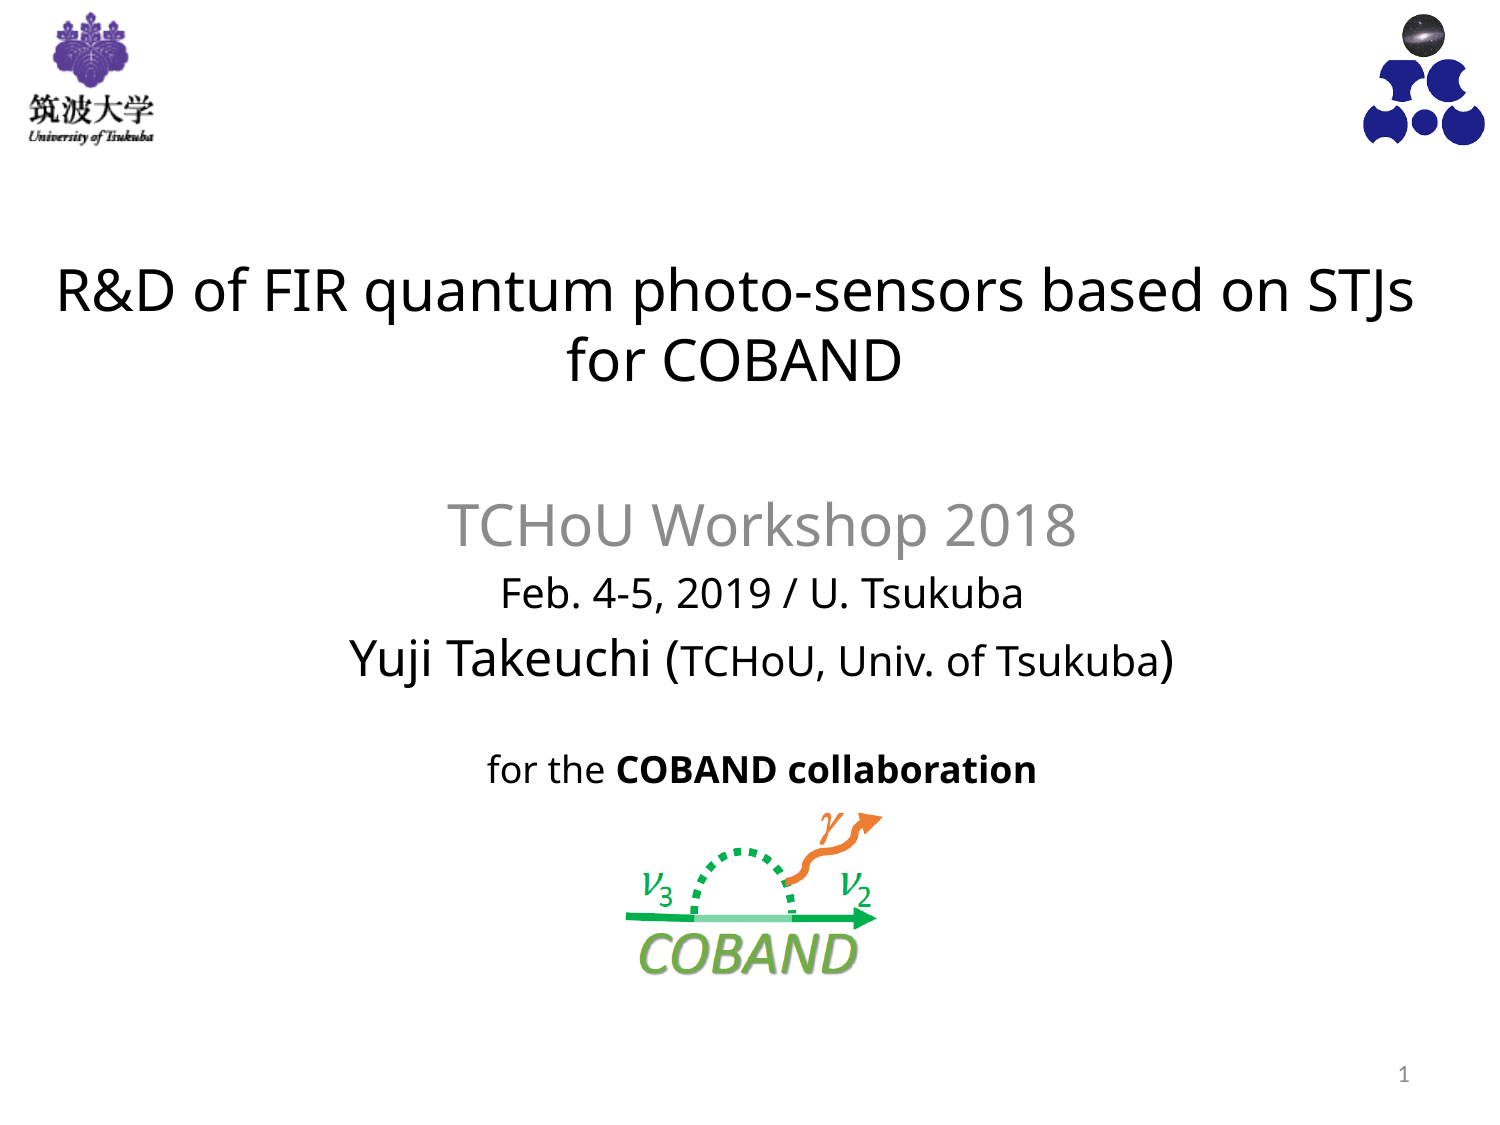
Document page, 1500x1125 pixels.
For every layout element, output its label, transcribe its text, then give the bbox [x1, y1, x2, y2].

subtitle TCHoU Workshop 2018 Feb. 4-5, 2019 / U. Tsukuba Yuji Takeuchi (TCHoU, Univ. of Tsukuba) for the COBAND collaboration [16, 480, 1500, 1057]
picture [6, 4, 167, 178]
slide_number 1 [1074, 1042, 1425, 1103]
picture [610, 790, 895, 994]
picture [1360, 12, 1490, 148]
title R&D of FIR quantum photo-sensors based on STJs for COBAND [20, 151, 1451, 480]
